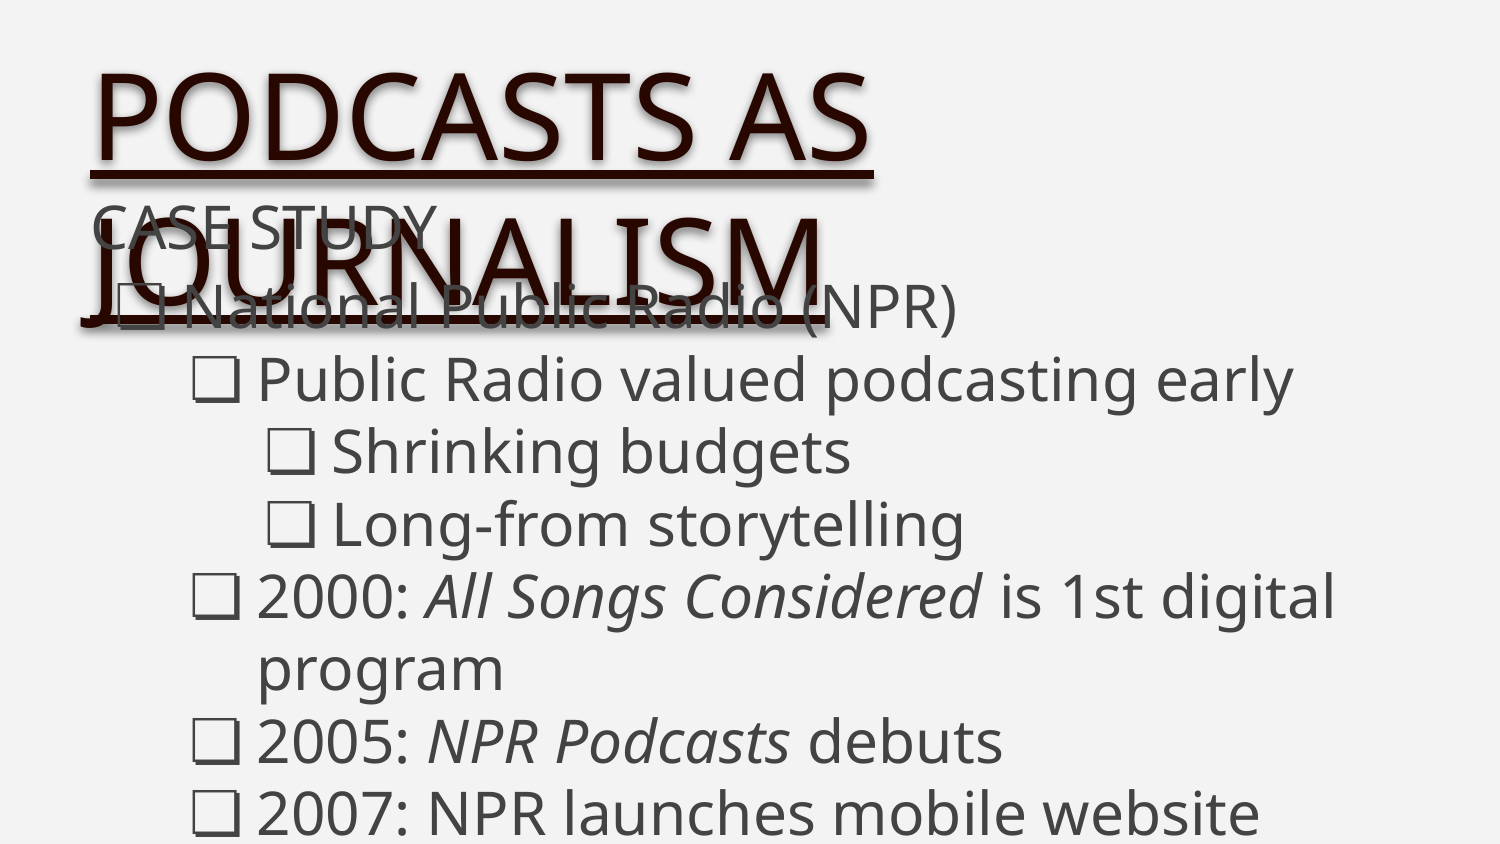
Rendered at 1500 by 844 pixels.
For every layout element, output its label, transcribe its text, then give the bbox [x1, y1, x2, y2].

text_box CASE STUDY [75, 174, 1425, 247]
text_box National Public Radio (NPR) Public Radio valued podcasting early Shrinking budgets Long-from storytelling 2000: All Songs Considered is 1st digital program 2005: NPR Podcasts debuts 2007: NPR launches mobile website 2009: NPR iOS app released [91, 253, 1425, 844]
text_box PODCASTS AS JOURNALISM [75, 24, 1425, 174]
